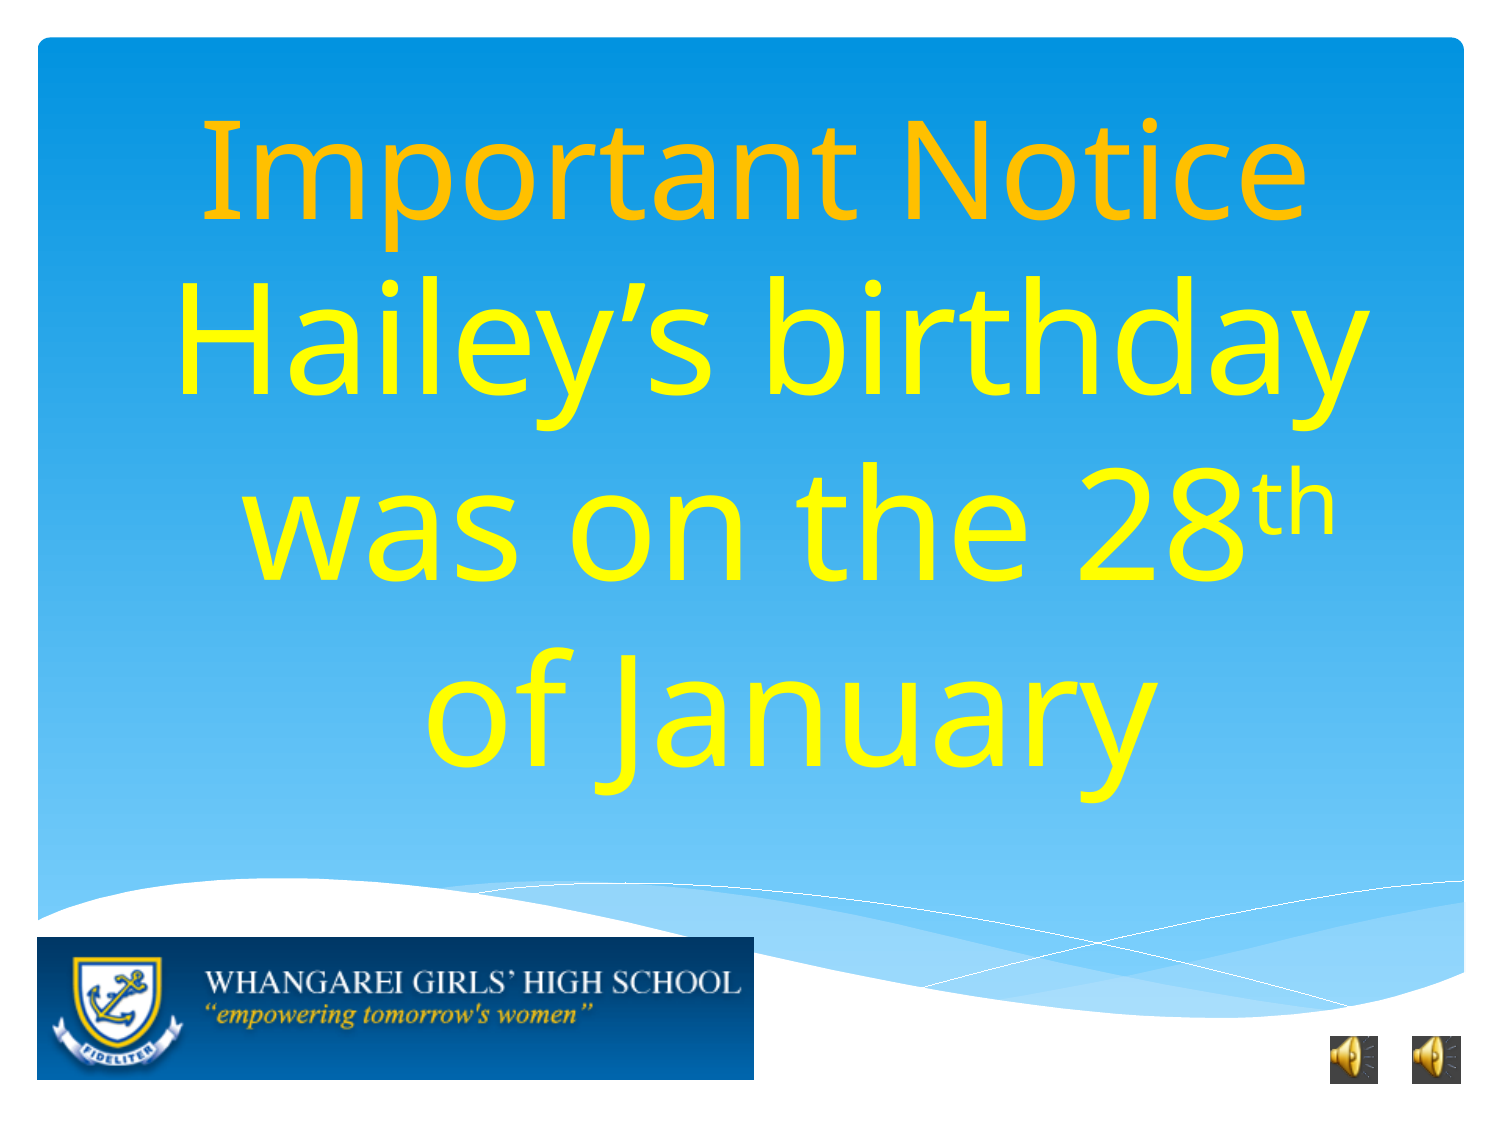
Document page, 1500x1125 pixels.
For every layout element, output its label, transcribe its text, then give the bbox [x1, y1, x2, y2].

picture [1328, 1034, 1380, 1086]
picture [37, 937, 754, 1080]
picture [1411, 1034, 1462, 1086]
text_box Important Notice [149, 37, 1362, 255]
text_box Hailey’s birthday was on the 28th of January [149, 231, 1391, 963]
